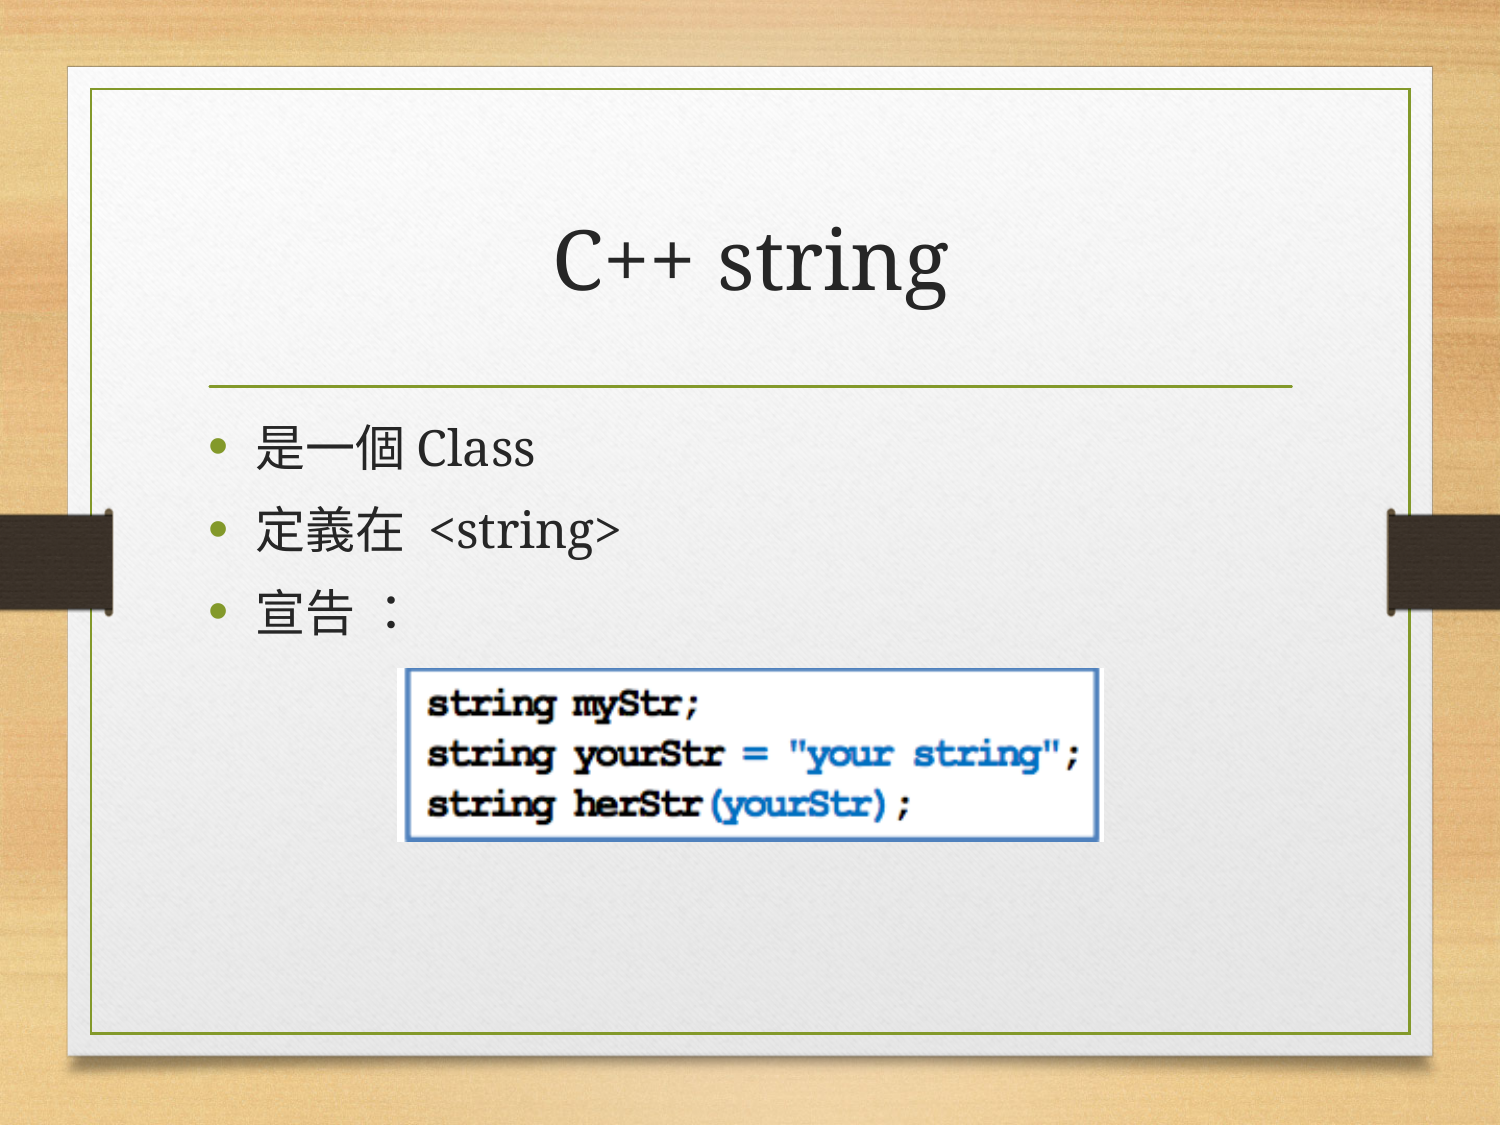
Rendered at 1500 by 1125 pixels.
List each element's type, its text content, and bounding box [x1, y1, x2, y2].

picture [0, 0, 1500, 1125]
list 是一個Class 定義在 <string> 宣告 ： [193, 408, 1309, 974]
title C++ string [193, 150, 1309, 365]
